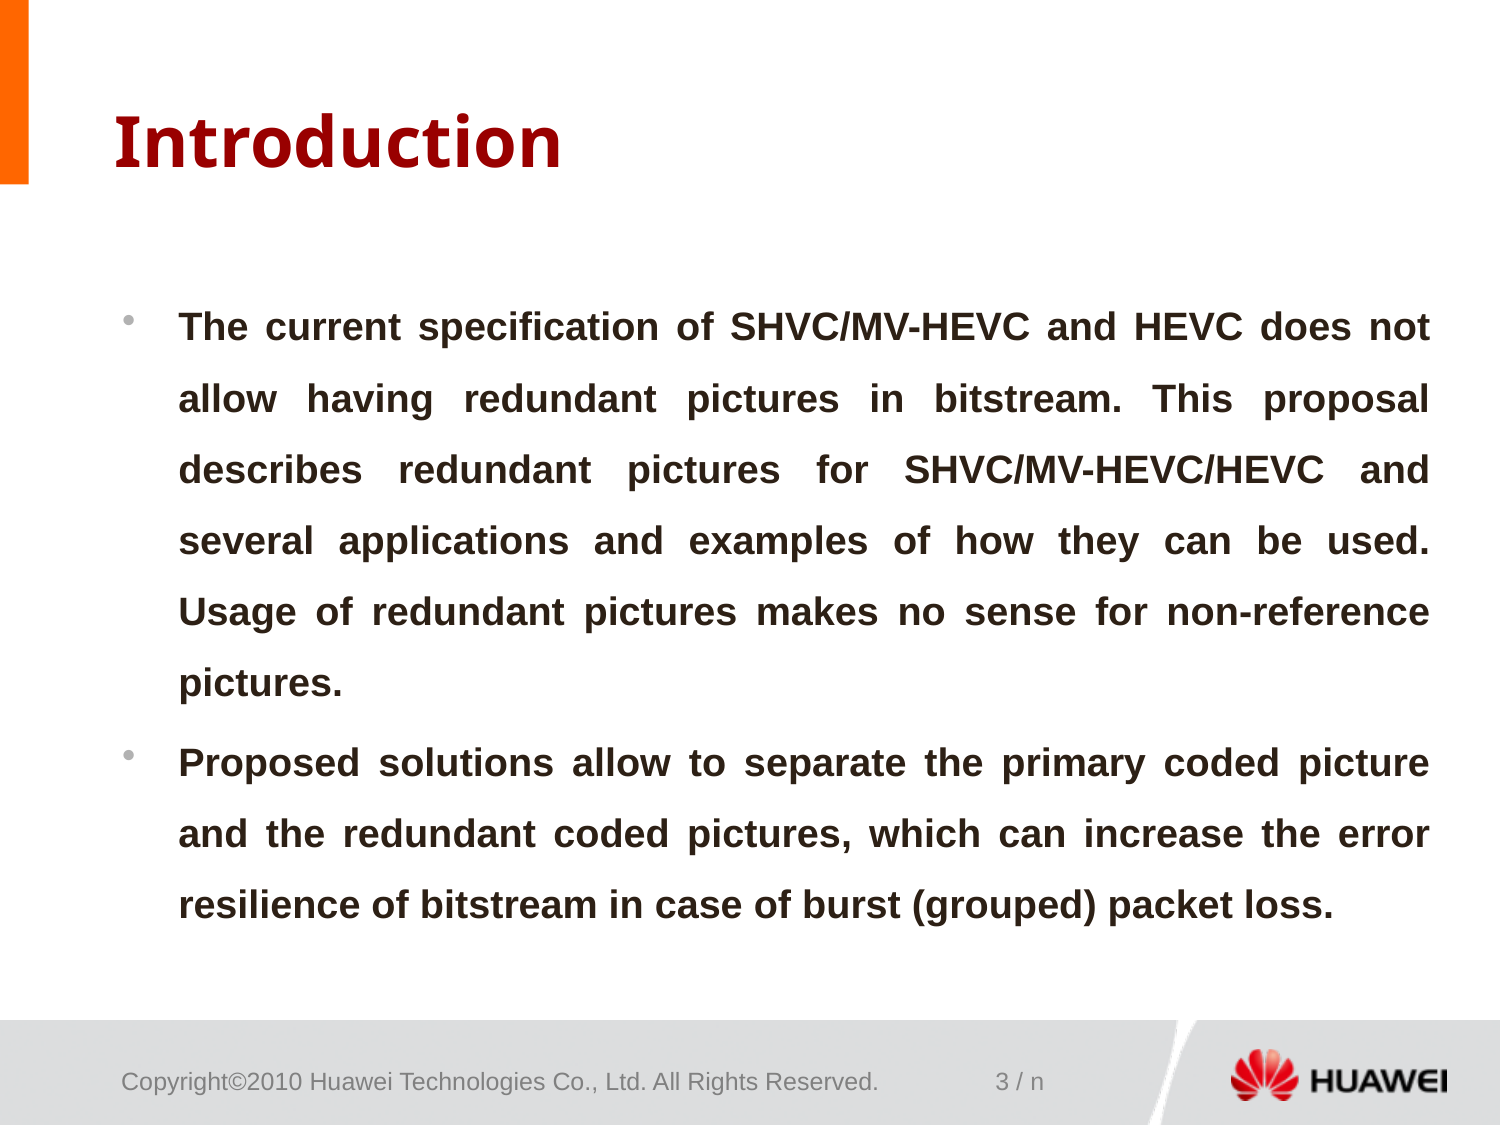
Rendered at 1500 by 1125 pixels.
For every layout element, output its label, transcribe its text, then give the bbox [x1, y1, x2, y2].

title Introduction [99, 45, 1447, 233]
picture [0, 1020, 1500, 1125]
list The current specification of SHVC/MV-HEVC and HEVC does not allow having redundant pictures in bitstream. This proposal describes redundant pictures for SHVC/MV-HEVC/HEVC and several applications and examples of how they can be used. Usage of redundant pictures makes no sense for non-reference pictures. Proposed solutions allow to separate the primary coded picture and the redundant coded pictures, which can increase the error resilience of bitstream in case of burst (grouped) packet loss. [107, 270, 1447, 947]
